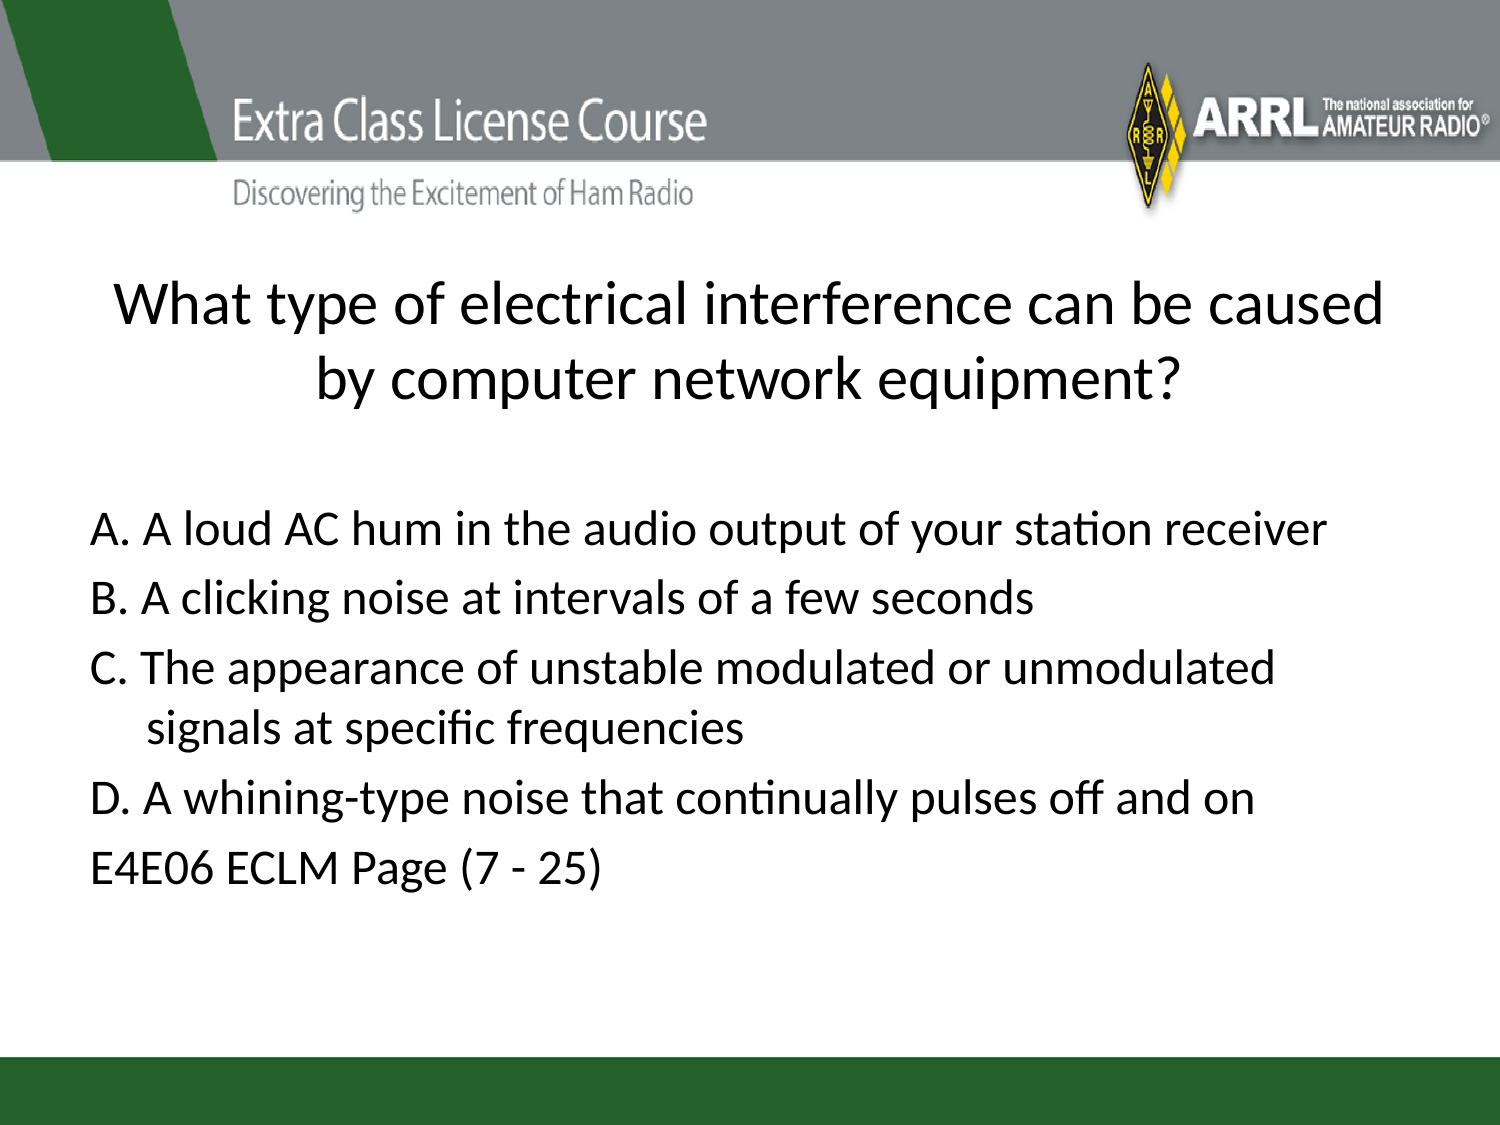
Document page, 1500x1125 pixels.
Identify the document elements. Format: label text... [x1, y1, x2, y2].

title What type of electrical interference can be caused by computer network equipment? [75, 254, 1425, 435]
list A. A loud AC hum in the audio output of your station receiver B. A clicking noise at intervals of a few seconds C. The appearance of unstable modulated or unmodulated signals at specific frequencies D. A whining-type noise that continually pulses off and on E4E06 ECLM Page (7 - 25) [75, 487, 1425, 1005]
picture [0, 0, 1500, 1125]
